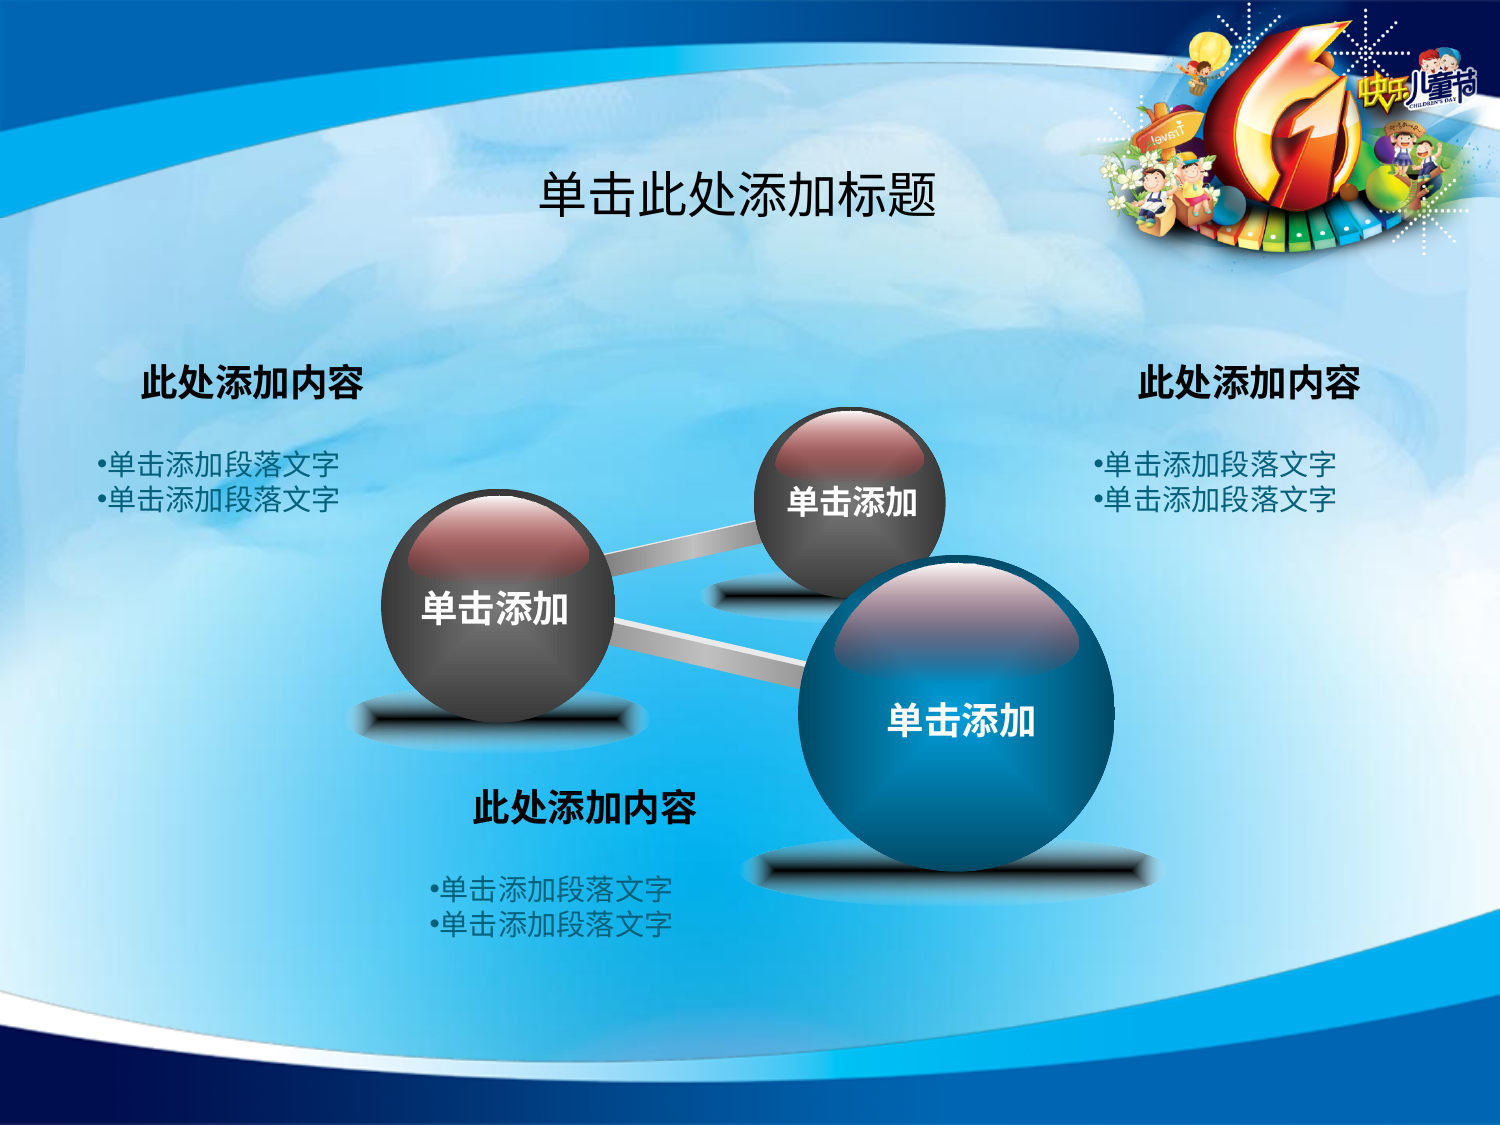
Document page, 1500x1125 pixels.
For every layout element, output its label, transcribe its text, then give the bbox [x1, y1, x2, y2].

text_box 单击添加段落文字 单击添加段落文字 [414, 916, 766, 949]
picture [0, 0, 1500, 1125]
text_box 此处添加内容 [82, 351, 424, 412]
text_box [342, 406, 1169, 908]
text_box 单击添加段落文字 单击添加段落文字 [1171, 438, 1430, 524]
text_box 单击添加段落文字 单击添加段落文字 [82, 438, 338, 524]
text_box 此处添加内容 [1079, 351, 1420, 412]
title 单击此处添加标题 [457, 140, 1018, 247]
